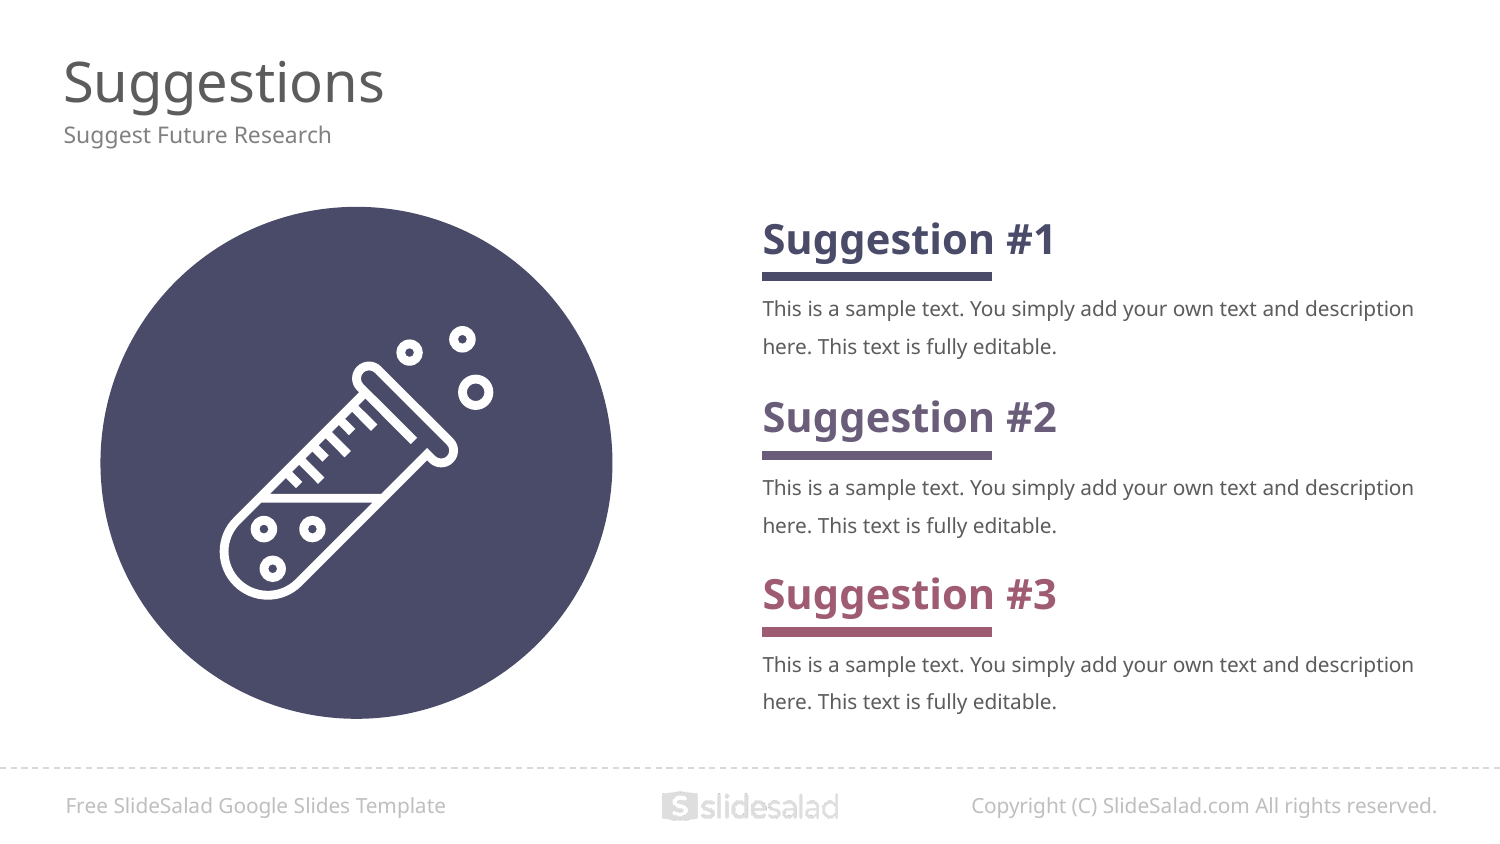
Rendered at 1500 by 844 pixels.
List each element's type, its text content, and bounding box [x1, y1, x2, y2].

text_box Suggestion #3 [762, 567, 1436, 618]
text_box Suggestion #2 [762, 391, 1436, 442]
text_box This is a sample text. You simply add your own text and description here. This text is fully editable. [762, 638, 1436, 714]
title Suggestions [63, 46, 1437, 114]
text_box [219, 325, 494, 600]
text_box This is a sample text. You simply add your own text and description here. This text is fully editable. [762, 283, 1436, 359]
text_box This is a sample text. You simply add your own text and description here. This text is fully editable. [762, 462, 1436, 538]
text_box Suggestion #1 [762, 212, 1436, 263]
text_box [100, 206, 613, 719]
list Suggest Future Research [63, 119, 1437, 149]
picture [662, 791, 838, 823]
